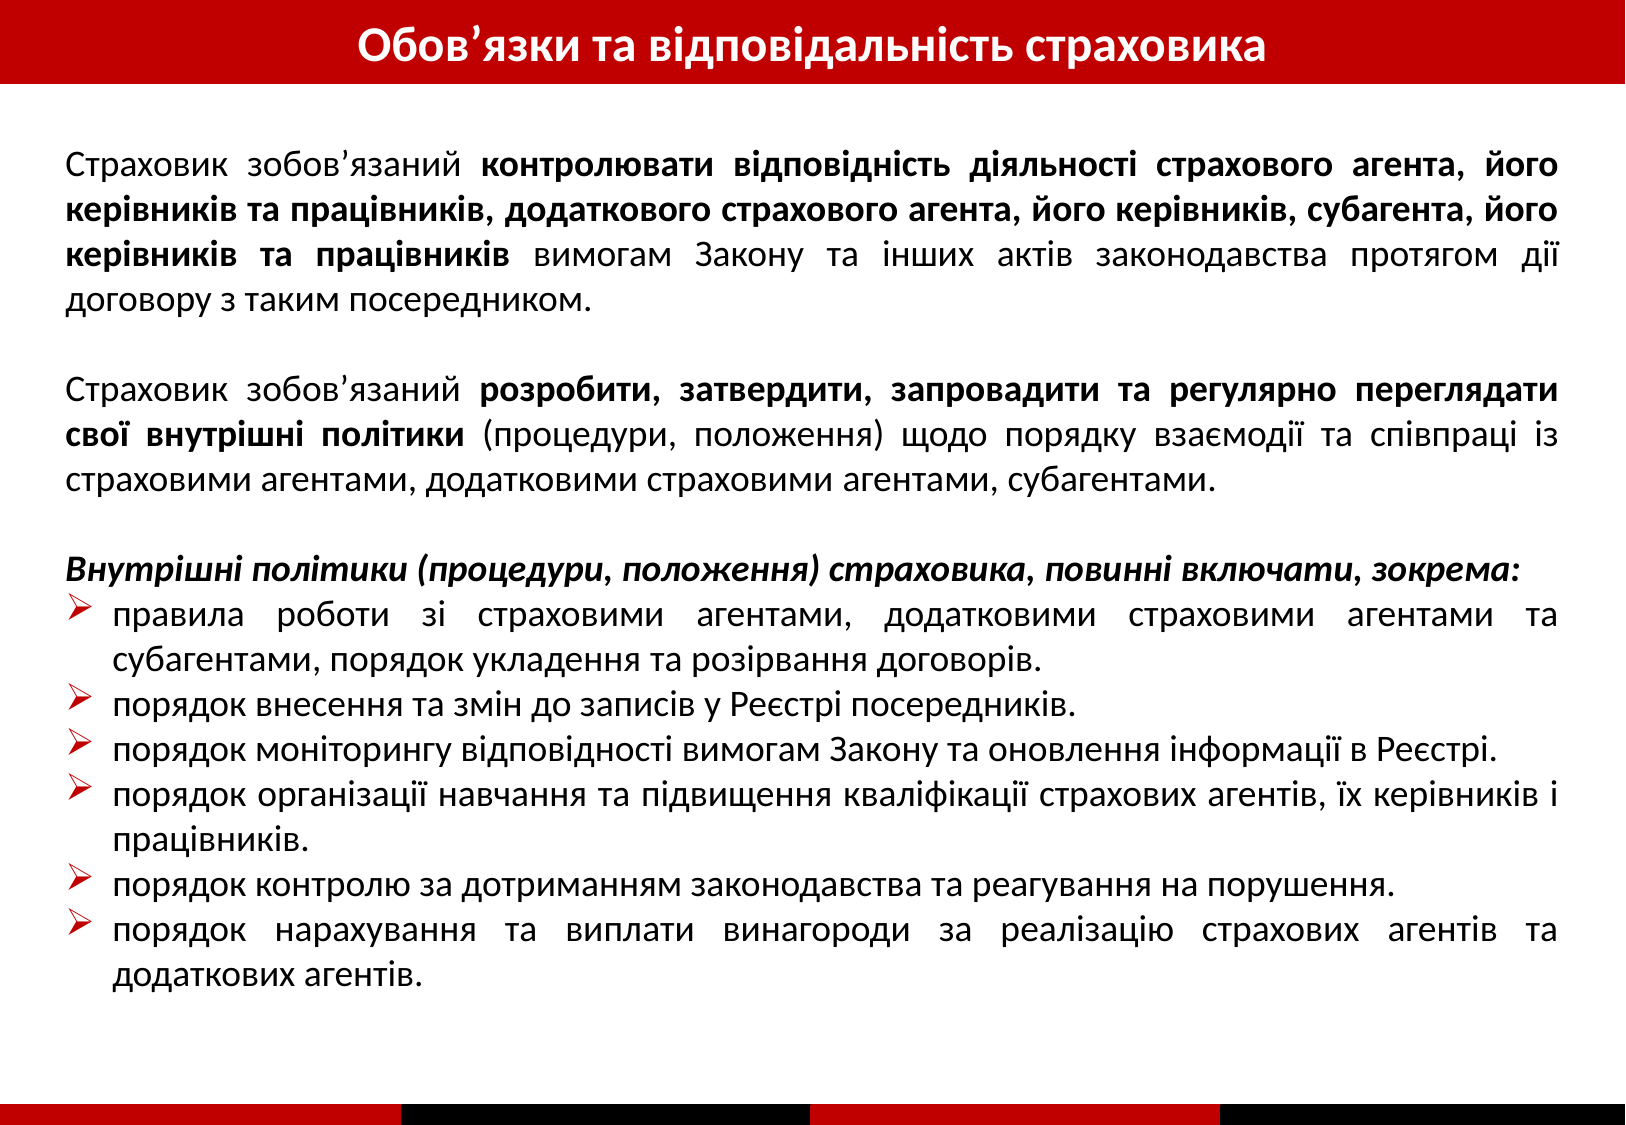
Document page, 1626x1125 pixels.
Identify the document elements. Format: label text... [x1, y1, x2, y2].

text_box Обов’язки та відповідальність страховика [0, 0, 1625, 84]
text_box [810, 1104, 1220, 1125]
text_box [1220, 1104, 1625, 1125]
text_box [0, 1104, 401, 1125]
text_box Страховик зобов’язаний контролювати відповідність діяльності страхового агента, його керівників та працівників, додаткового страхового агента, його керівників, субагента, його керівників та працівників вимогам Закону та інших актів законодавства протягом дії договору з таким посередником. Страховик зобов’язаний розробити, затвердити, запровадити та регулярно переглядати свої внутрішні політики (процедури, положення) щодо порядку взаємодії та співпраці із страховими агентами, додатковими страховими агентами, субагентами. Внутрішні політики (процедури, положення) страховика, повинні включати, зокрема: правила роботи зі страховими агентами, додатковими страховими агентами та субагентами, порядок укладення та розірвання договорів. порядок внесення та змін до записів у Реєстрі посередників. порядок моніторингу відповідності вимогам Закону та оновлення інформації в Реєстрі. порядок організації навчання та підвищення кваліфікації страхових агентів, їх керівників і працівників. порядок контролю за дотриманням законодавства та реагування на порушення. порядок нарахування та виплати винагороди за реалізацію страхових агентів та додаткових агентів. [50, 131, 1575, 1002]
text_box [401, 1104, 810, 1125]
